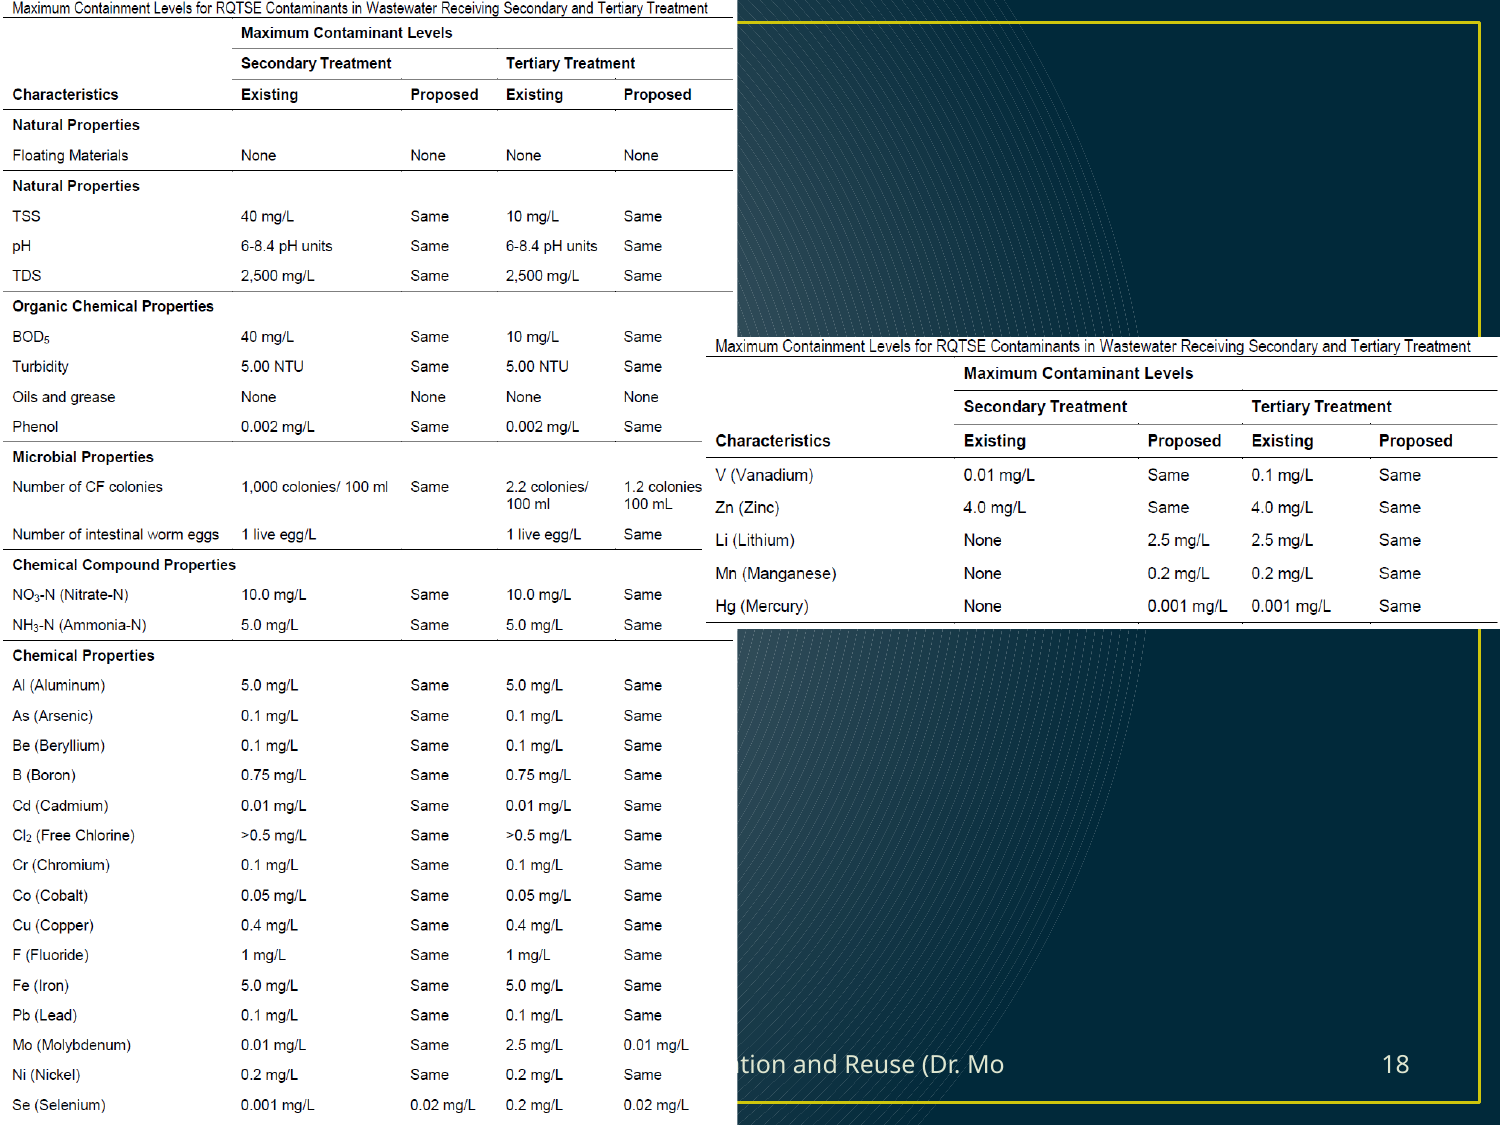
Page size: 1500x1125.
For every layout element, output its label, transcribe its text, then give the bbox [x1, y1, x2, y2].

slide_number 18 [1074, 1035, 1425, 1096]
footer CE 445 Water Reclamation and Reuse (Dr. Mohab Kamal) [744, 1035, 1036, 1096]
picture [1111, 634, 1119, 644]
picture [0, 0, 1500, 1125]
